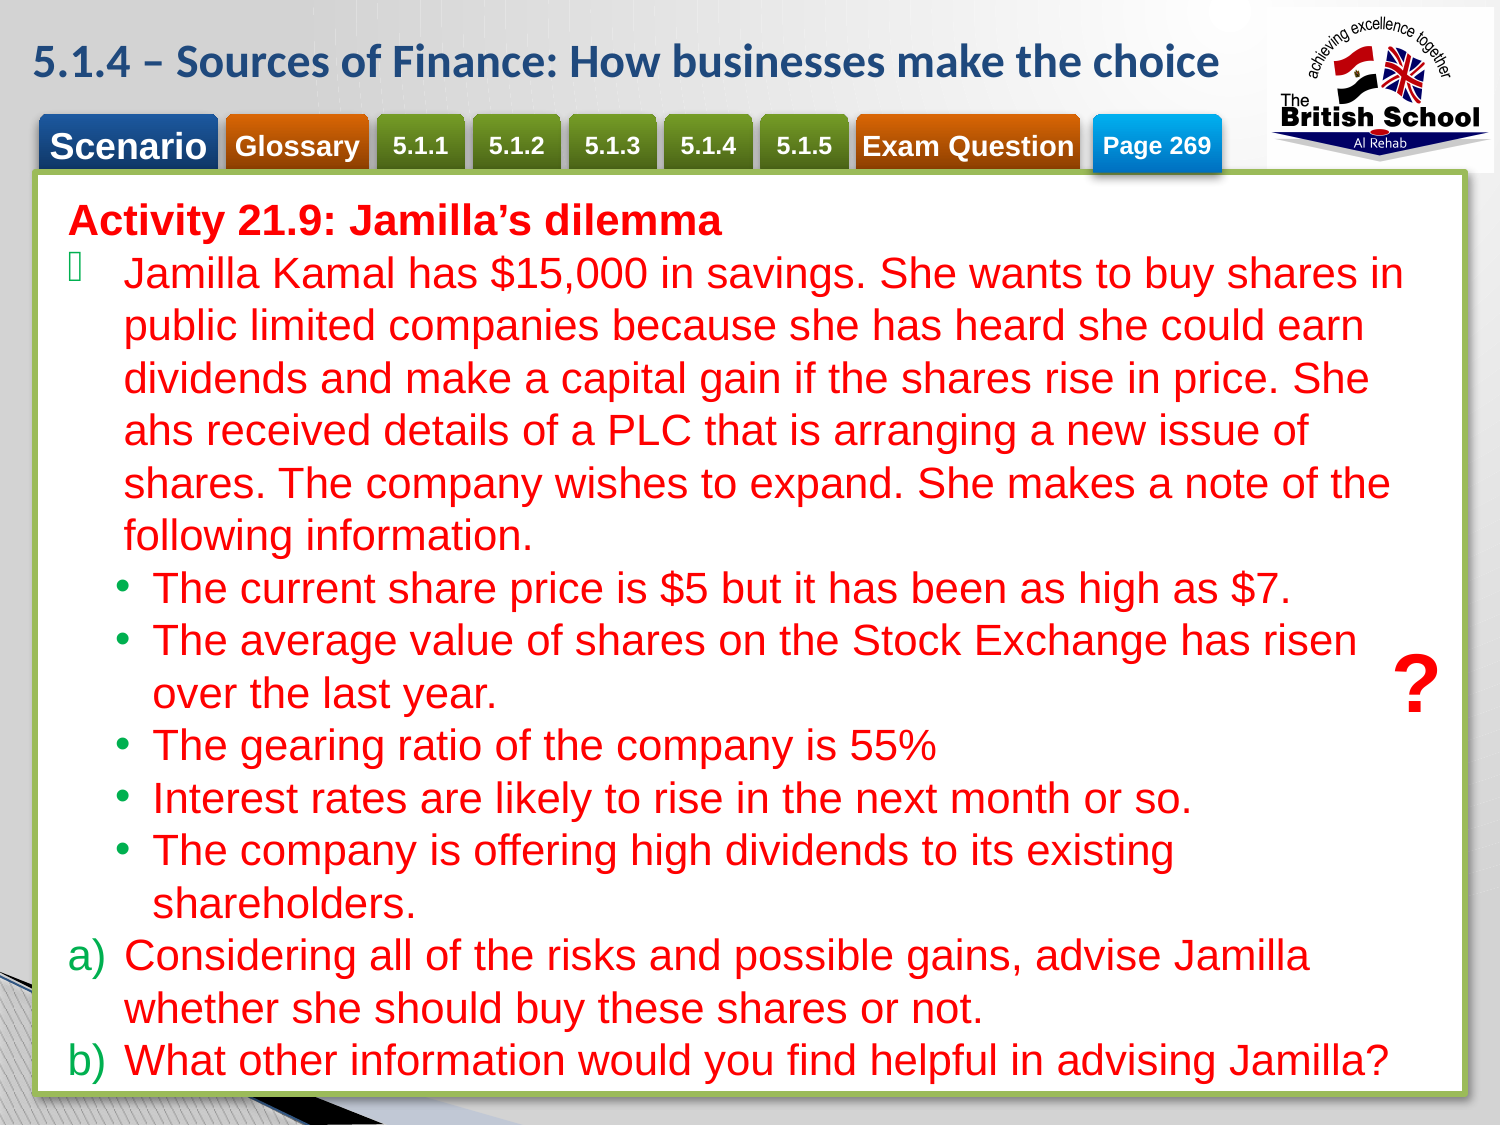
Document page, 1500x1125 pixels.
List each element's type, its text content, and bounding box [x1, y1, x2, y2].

text_box Activity 21.9: Jamilla’s dilemma Jamilla Kamal has $15,000 in savings. She wants to buy shares in public limited companies because she has heard she could earn dividends and make a capital gain if the shares rise in price. She ahs received details of a PLC that is arranging a new issue of shares. The company wishes to expand. She makes a note of the following information. The current share price is $5 but it has been as high as $7. The average value of shares on the Stock Exchange has risen over the last year. The gearing ratio of the company is 55% Interest rates are likely to rise in the next month or so. The company is offering high dividends to its existing shareholders. Considering all of the risks and possible gains, advise Jamilla whether she should buy these shares or not. What other information would you find helpful in advising Jamilla? [53, 184, 1455, 1092]
title 5.1.4 – Sources of Finance: How businesses make the choice [17, 7, 1270, 110]
picture [1267, 7, 1495, 173]
text_box ? [1376, 621, 1458, 737]
text_box Page 269 [1092, 114, 1223, 173]
picture [281, 1114, 303, 1125]
